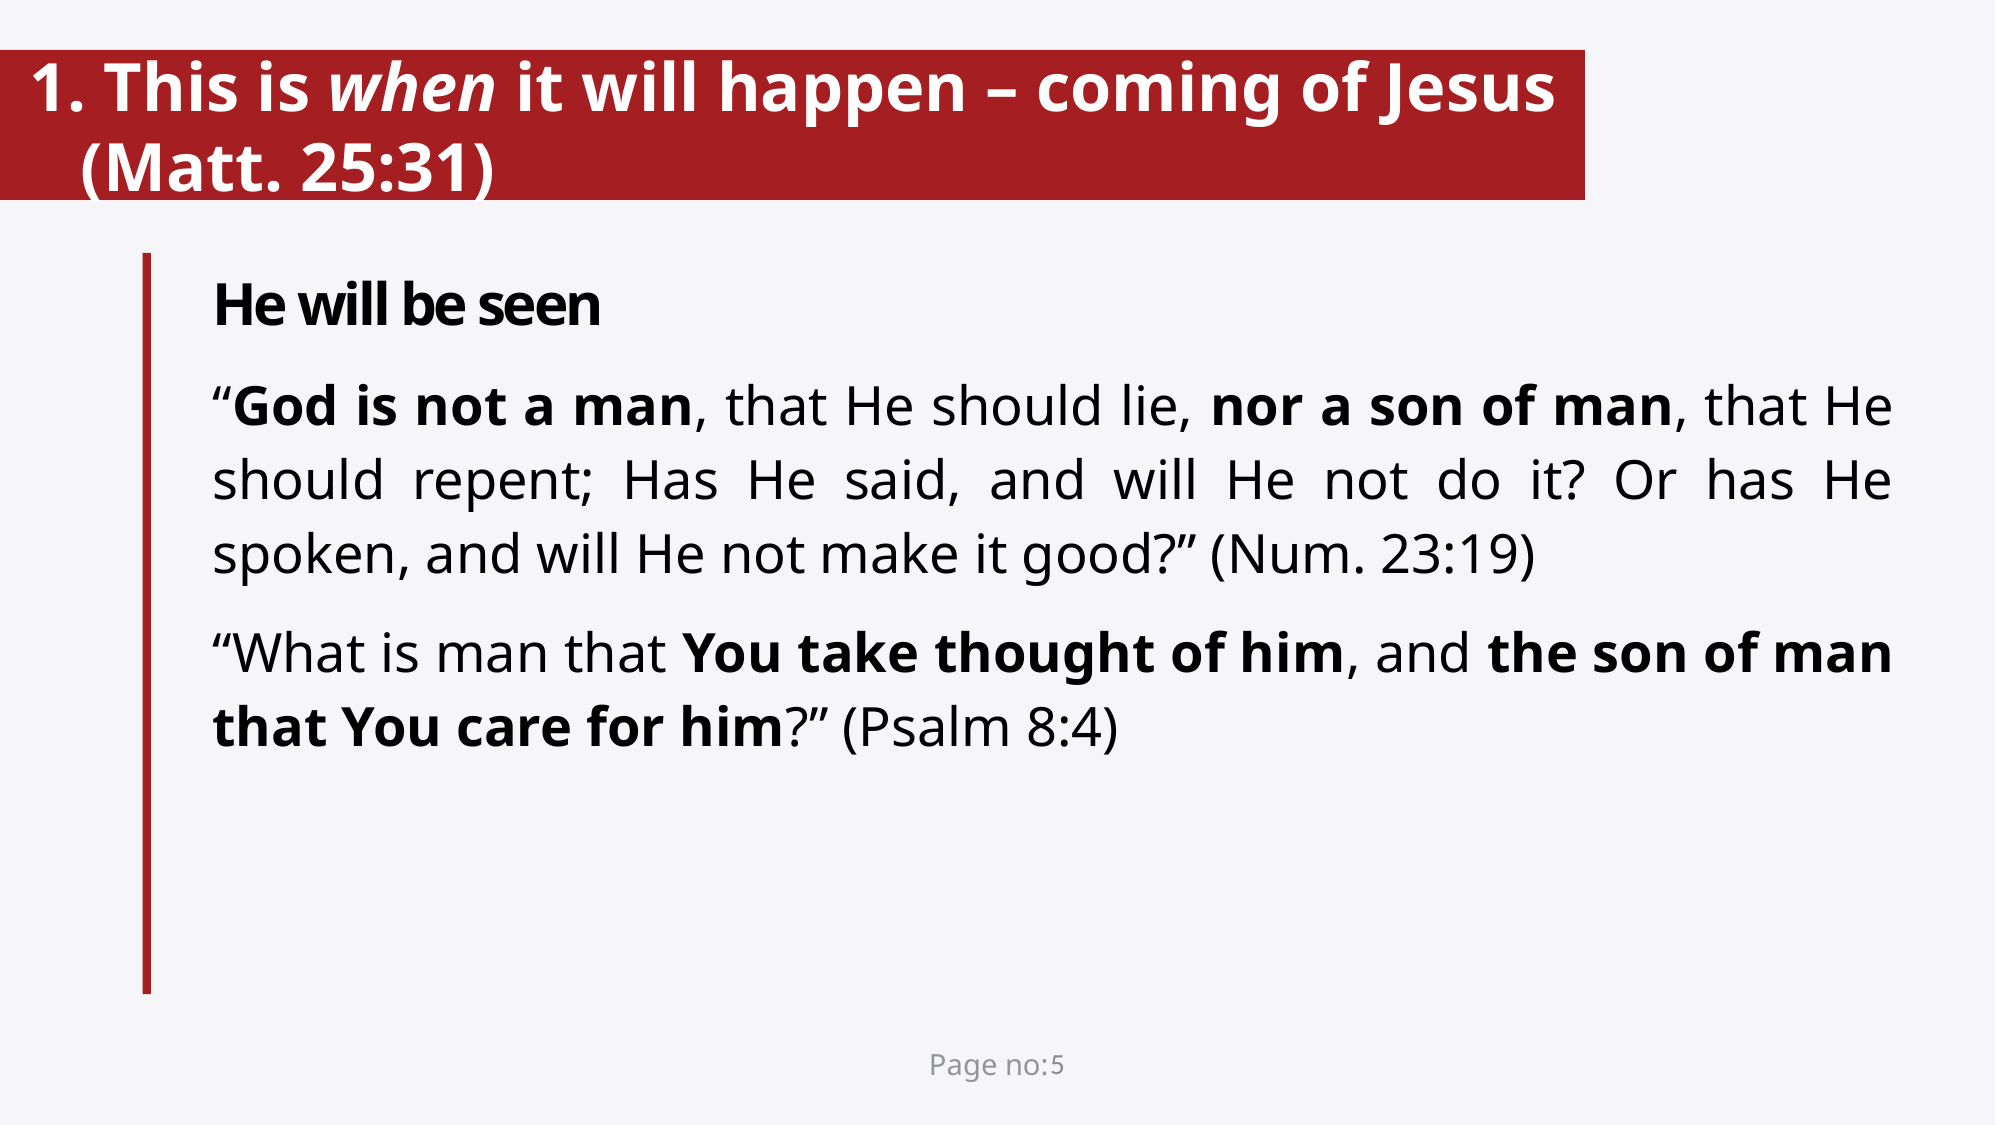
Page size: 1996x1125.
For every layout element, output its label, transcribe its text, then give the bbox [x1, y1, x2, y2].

subtitle He will be seen “God is not a man, that He should lie, nor a son of man, that He should repent; Has He said, and will He not do it? Or has He spoken, and will He not make it good?” (Num. 23:19) “What is man that You take thought of him, and the son of man that You care for him?” (Psalm 8:4) [197, 249, 1910, 1000]
title 1. This is when it will happen – coming of Jesus (Matt. 25:31) [14, 62, 1810, 188]
